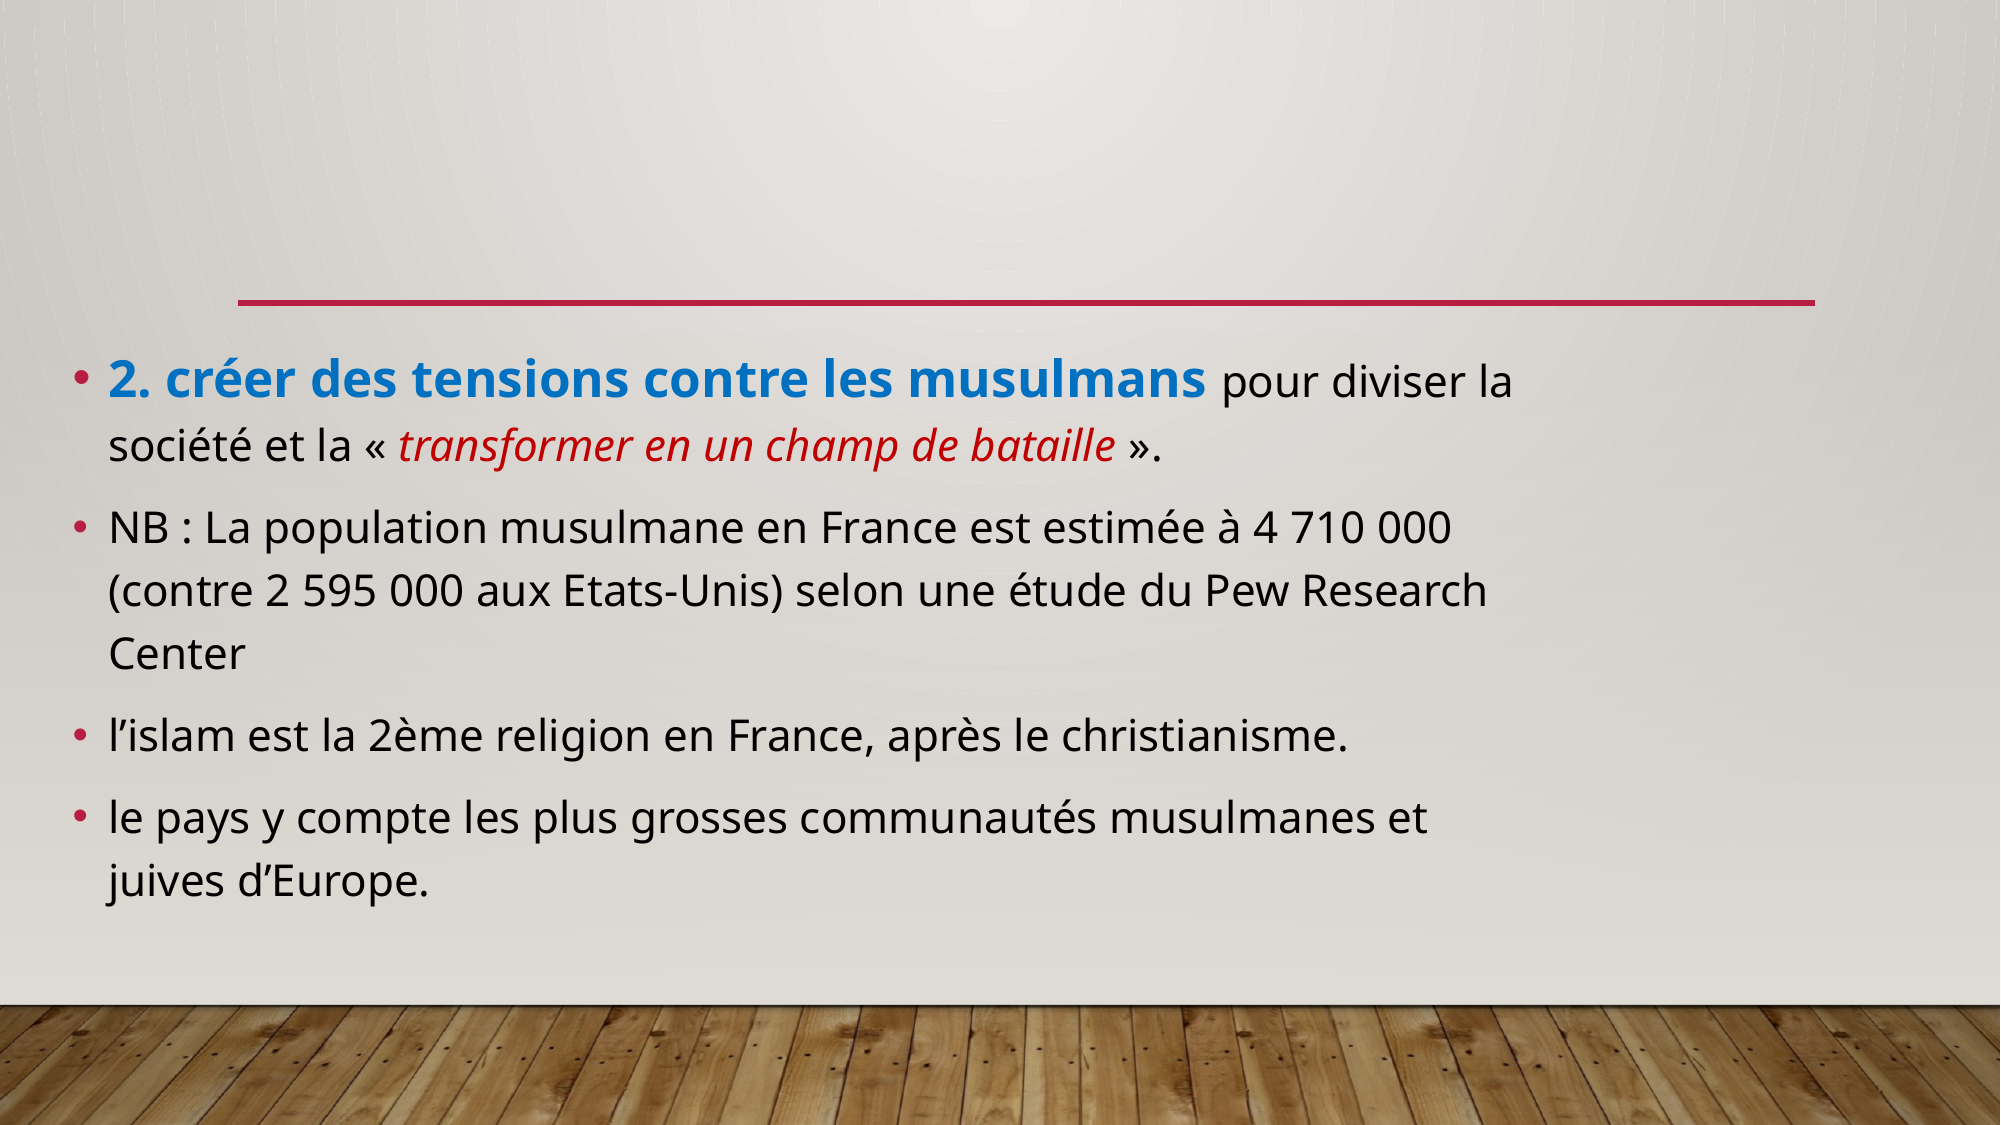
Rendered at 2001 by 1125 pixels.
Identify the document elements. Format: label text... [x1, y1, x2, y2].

picture [0, 1005, 2000, 1125]
list 2. créer des tensions contre les musulmans pour diviser la société et la « transformer en un champ de bataille ». NB : La population musulmane en France est estimée à 4 710 000 (contre 2 595 000 aux Etats-Unis) selon une étude du Pew Research Center l’islam est la 2ème religion en France, après le christianisme. le pays y compte les plus grosses communautés musulmanes et juives d’Europe. [57, 326, 1547, 919]
